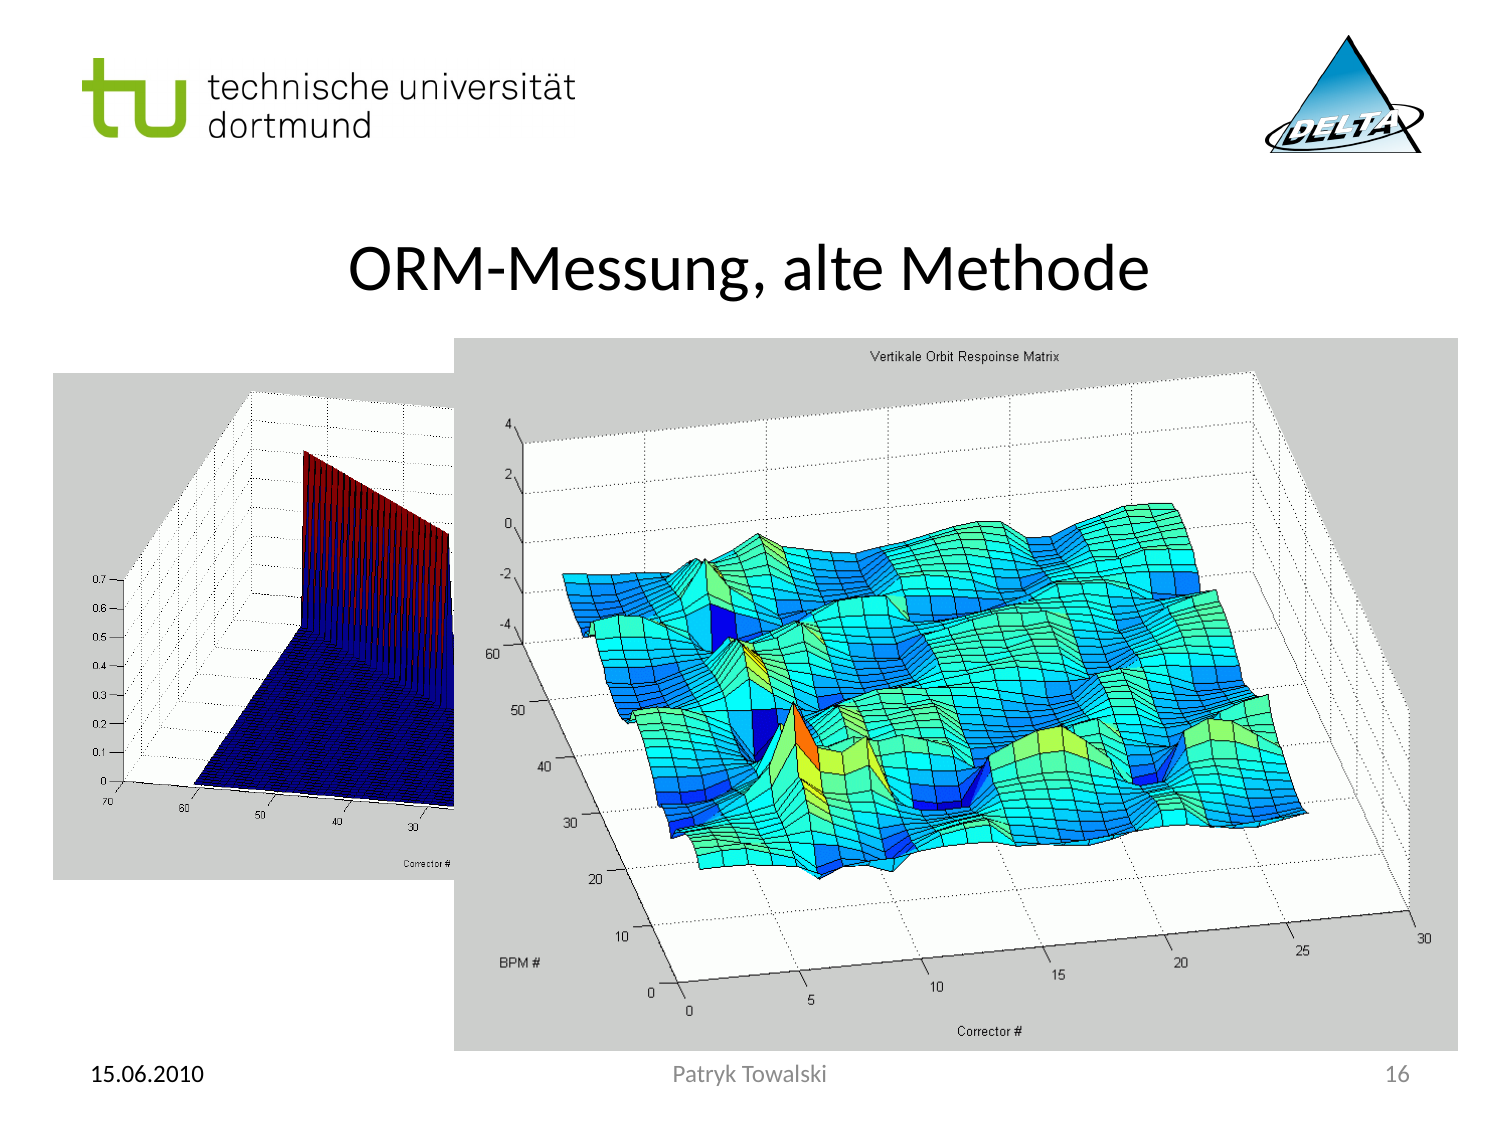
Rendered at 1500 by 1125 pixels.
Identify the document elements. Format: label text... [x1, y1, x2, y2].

picture [82, 58, 575, 138]
picture [1265, 35, 1424, 153]
picture [52, 337, 1458, 1051]
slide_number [75, 1042, 425, 1103]
footer Patryk Towalski [512, 1060, 988, 1103]
title ORM-Messung, alte Methode [75, 175, 1425, 352]
slide_number 16 [1074, 1060, 1425, 1103]
